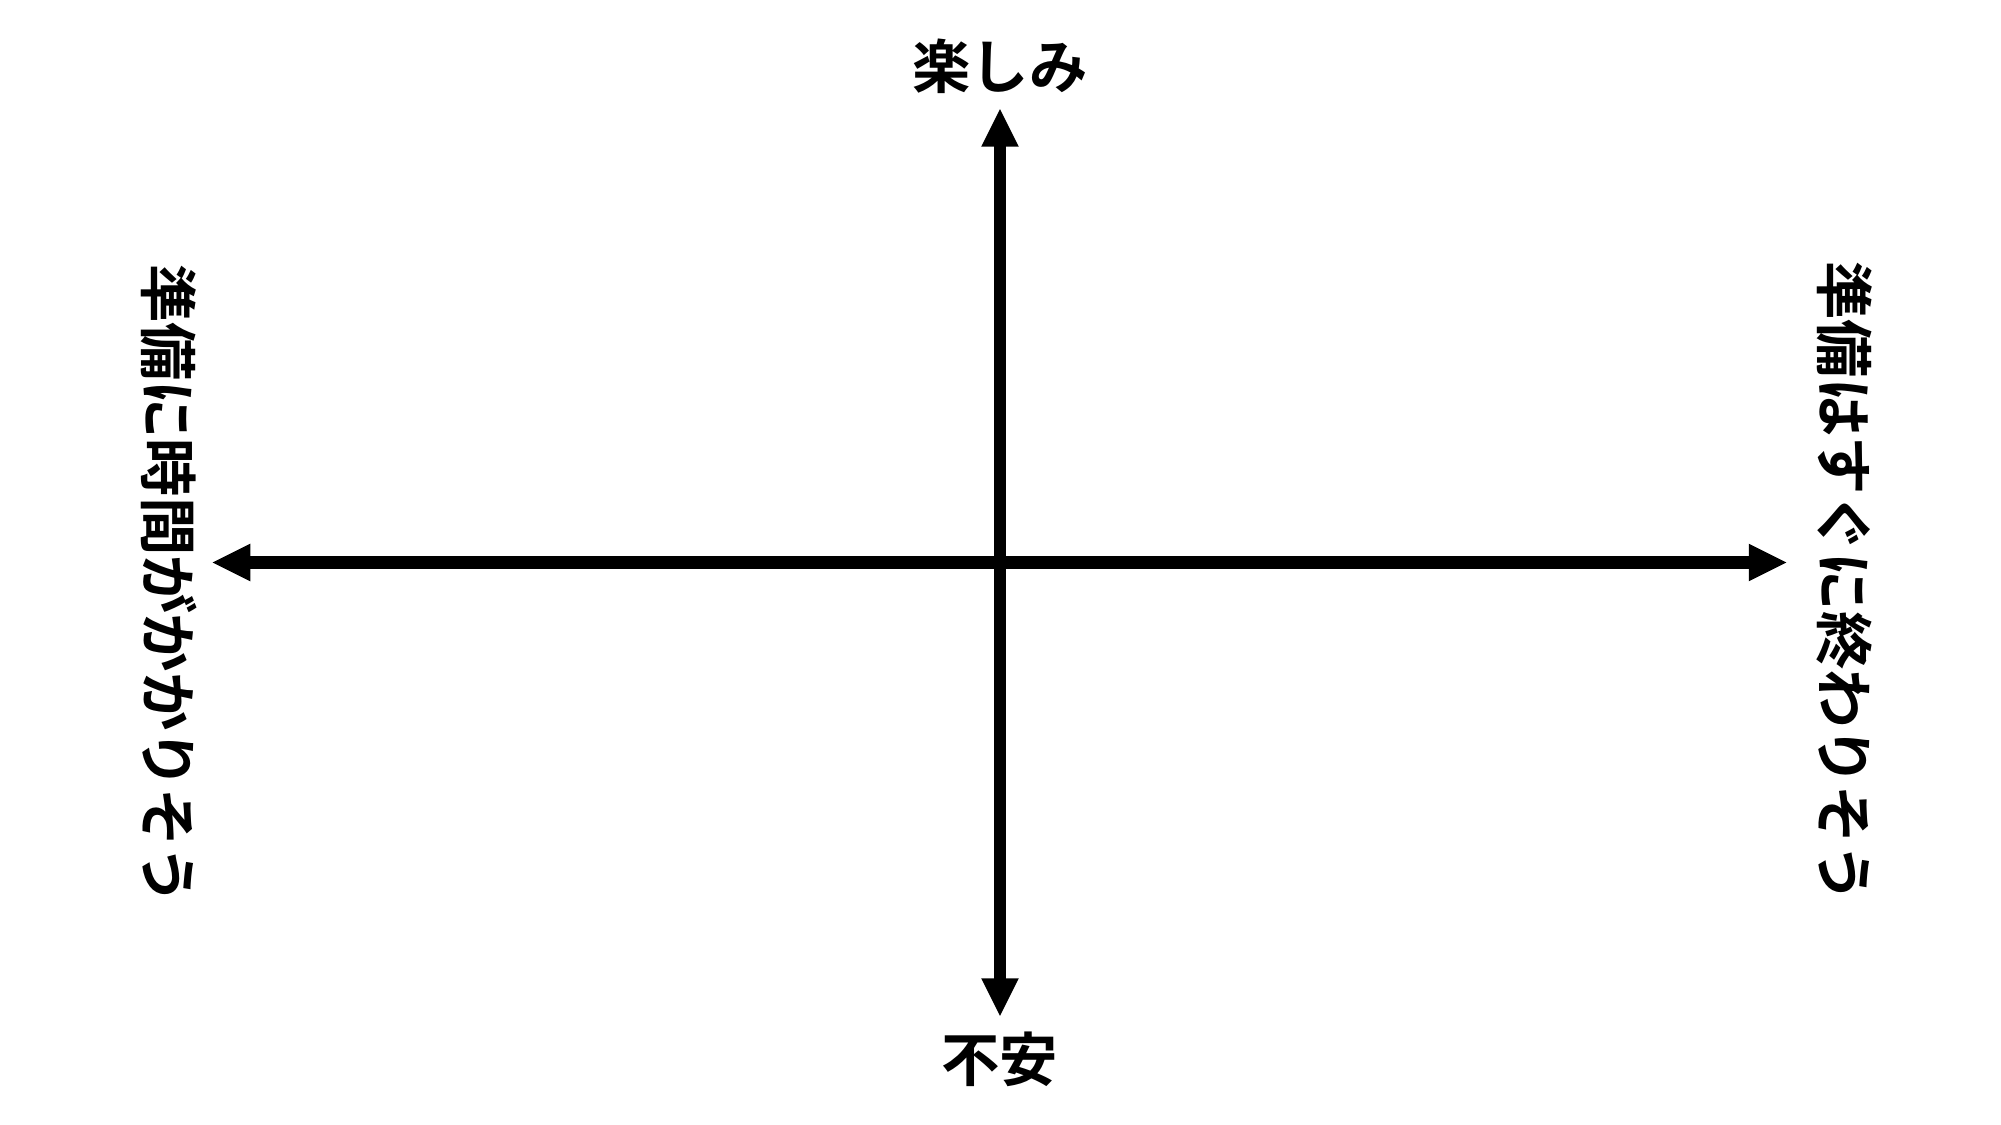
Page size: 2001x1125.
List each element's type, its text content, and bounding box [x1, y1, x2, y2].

text_box 準備はすぐに終わりそう [1787, 246, 1889, 884]
text_box 楽しみ [897, 23, 1103, 108]
text_box 不安 [926, 1015, 1074, 1101]
text_box 準備に時間がかかりそう [111, 249, 213, 881]
